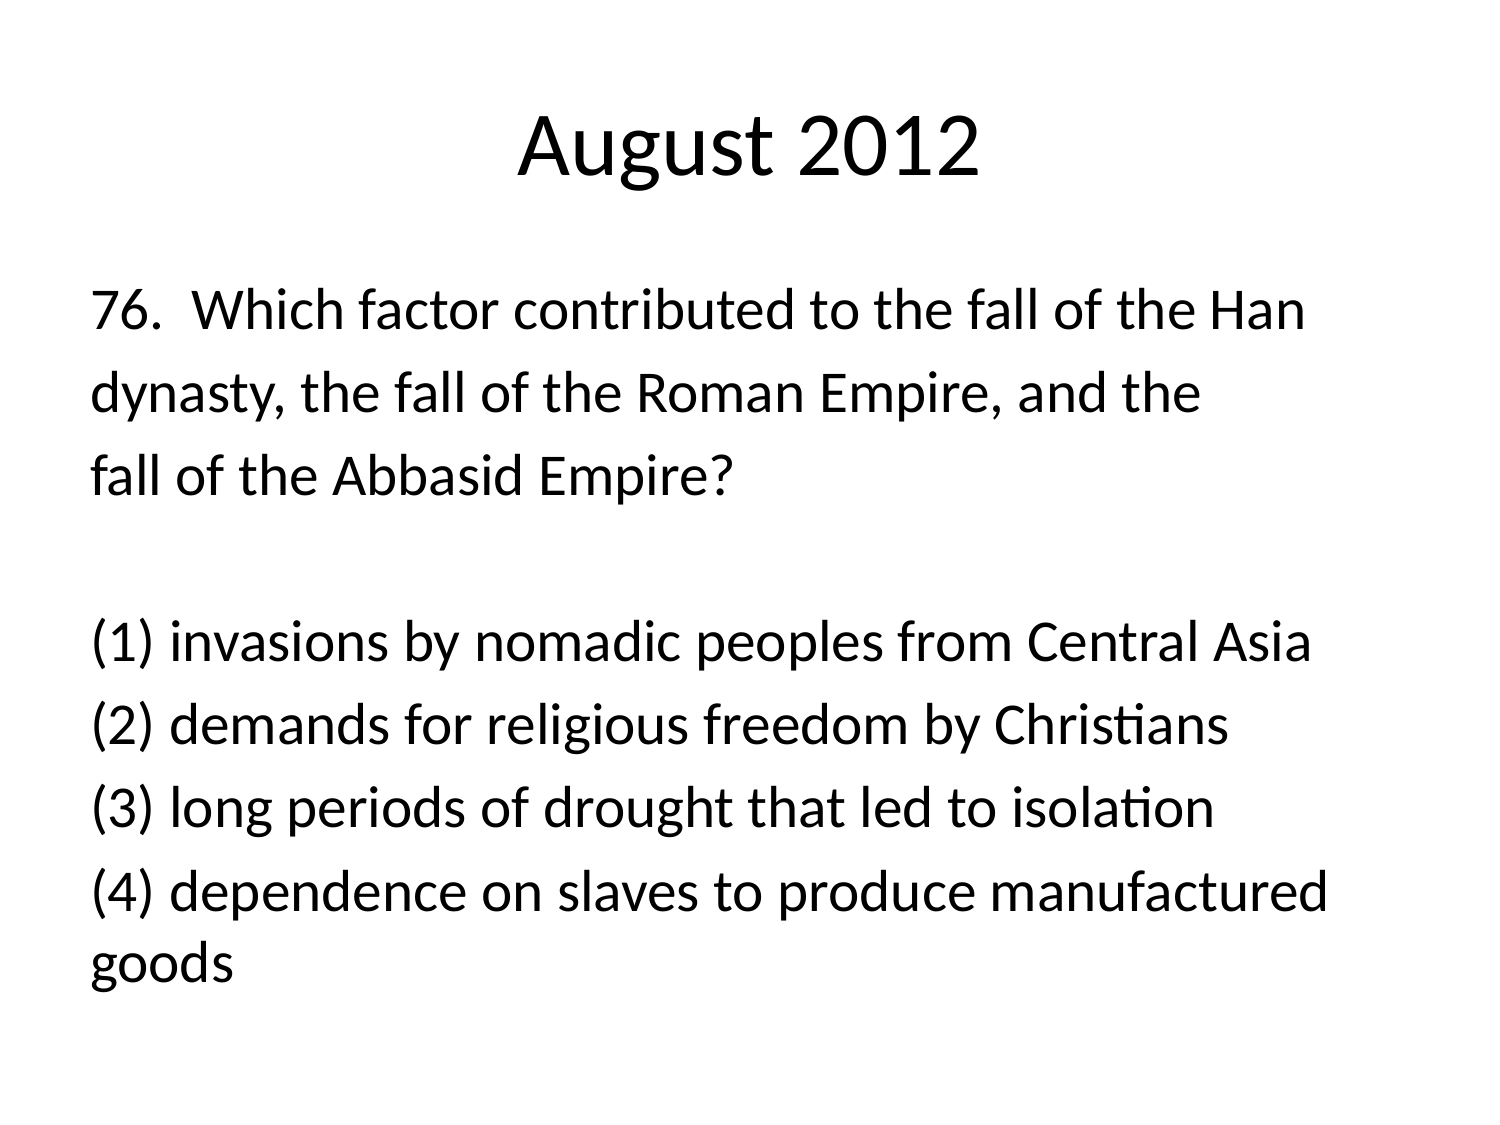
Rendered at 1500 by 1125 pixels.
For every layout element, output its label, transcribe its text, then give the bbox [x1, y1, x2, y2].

list 76. Which factor contributed to the fall of the Han dynasty, the fall of the Roman Empire, and the fall of the Abbasid Empire? (1) invasions by nomadic peoples from Central Asia (2) demands for religious freedom by Christians (3) long periods of drought that led to isolation (4) dependence on slaves to produce manufactured goods [75, 262, 1475, 1005]
title August 2012 [75, 45, 1425, 233]
